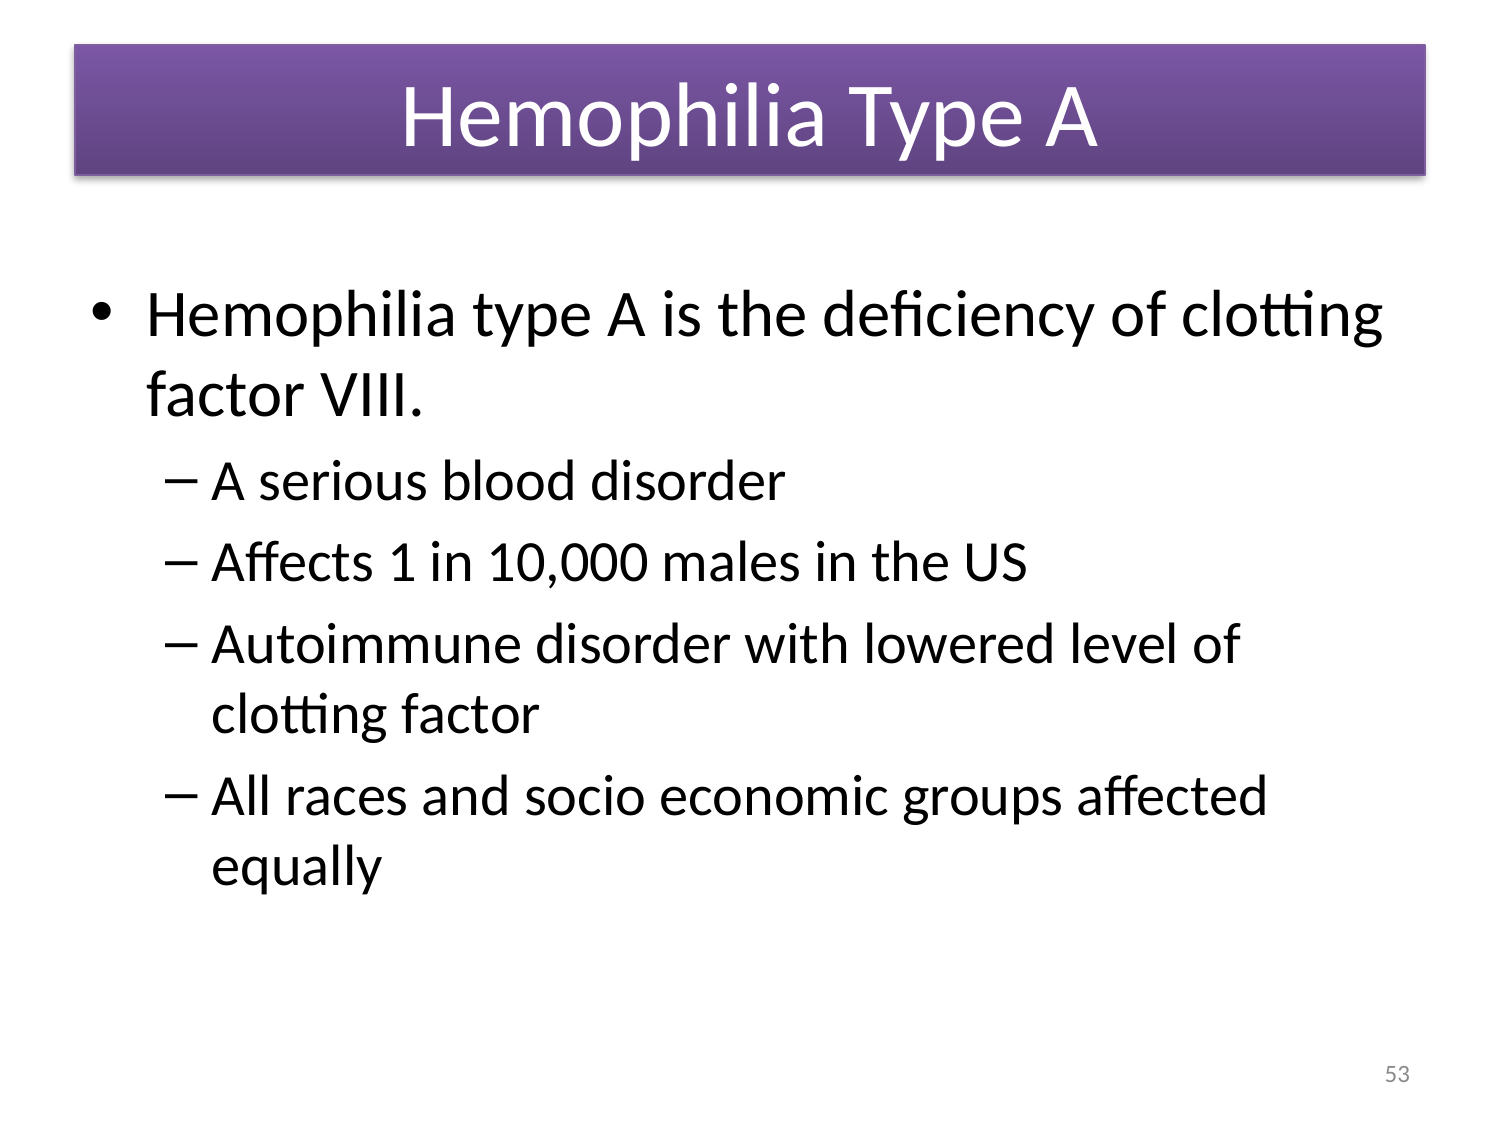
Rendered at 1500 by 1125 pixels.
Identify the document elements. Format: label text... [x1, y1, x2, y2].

title Hemophilia Type A [74, 44, 1426, 176]
list Hemophilia type A is the deficiency of clotting factor VIII. A serious blood disorder Affects 1 in 10,000 males in the US Autoimmune disorder with lowered level of clotting factor All races and socio economic groups affected equally [75, 262, 1425, 1005]
slide_number 53 [1074, 1042, 1425, 1103]
